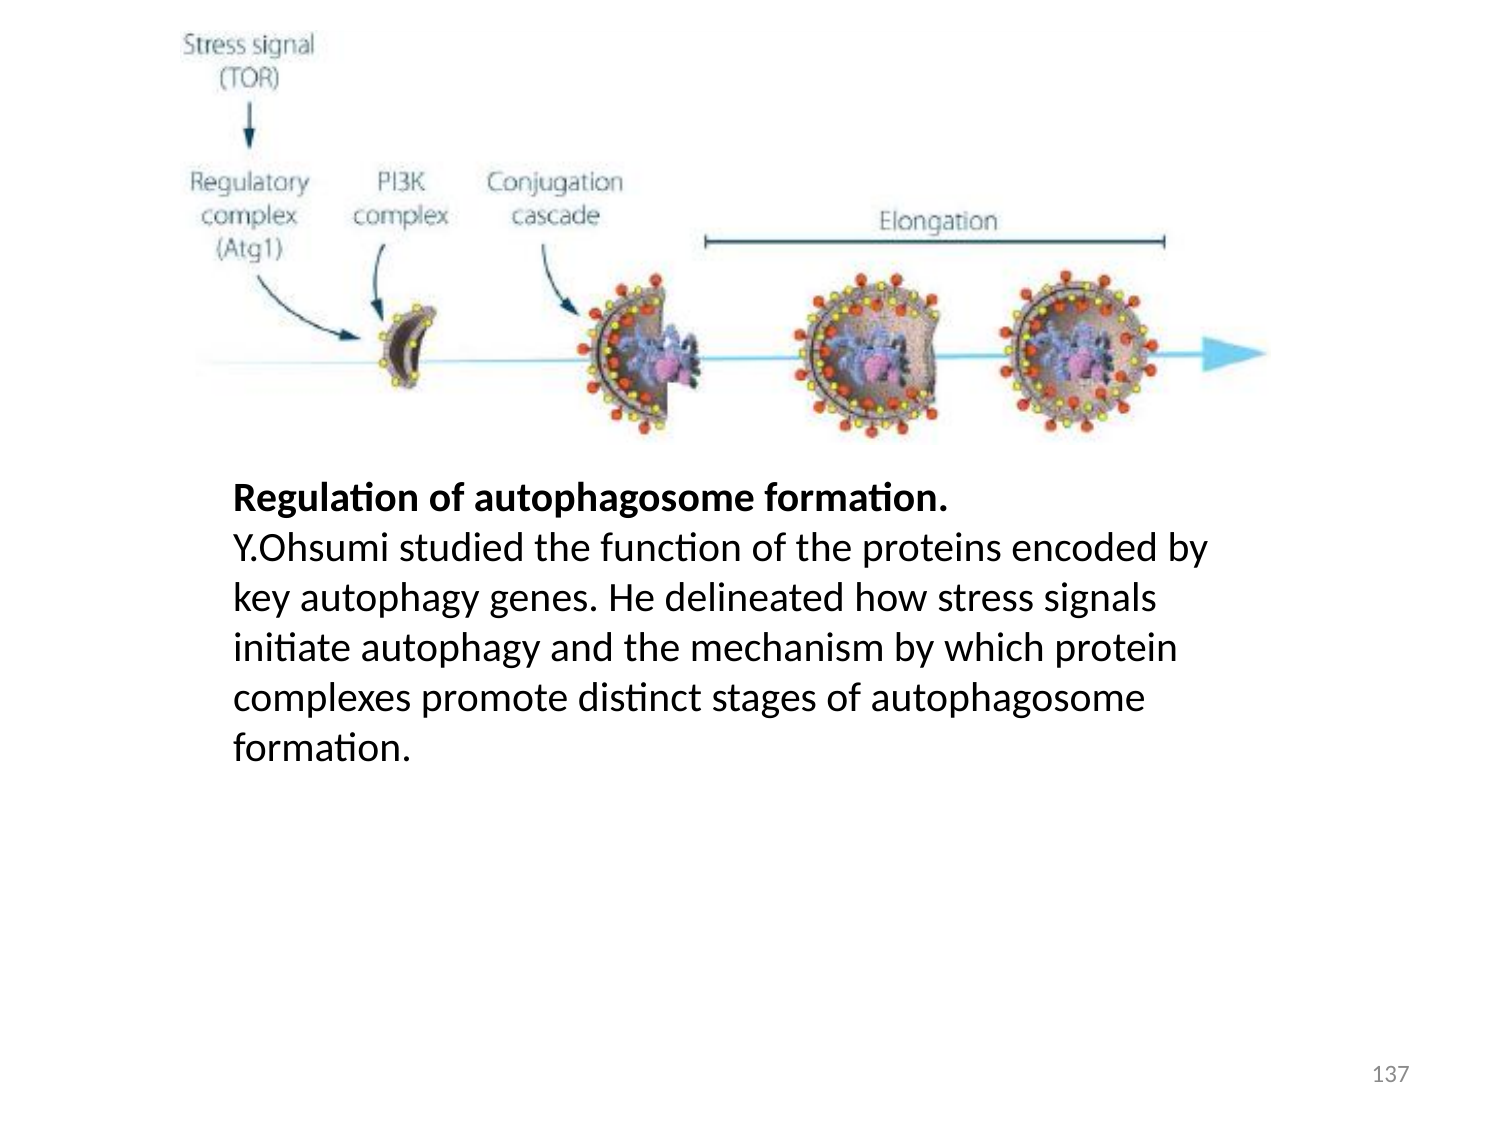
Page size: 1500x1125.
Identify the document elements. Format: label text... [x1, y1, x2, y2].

picture [179, 30, 1271, 445]
text_box Regulation of autophagosome formation. Y.Ohsumi studied the function of the proteins encoded by key autophagy genes. He delineated how stress signals initiate autophagy and the mechanism by which protein complexes promote distinct stages of autophagosome formation. [218, 461, 1282, 777]
slide_number 137 [1074, 1042, 1425, 1103]
